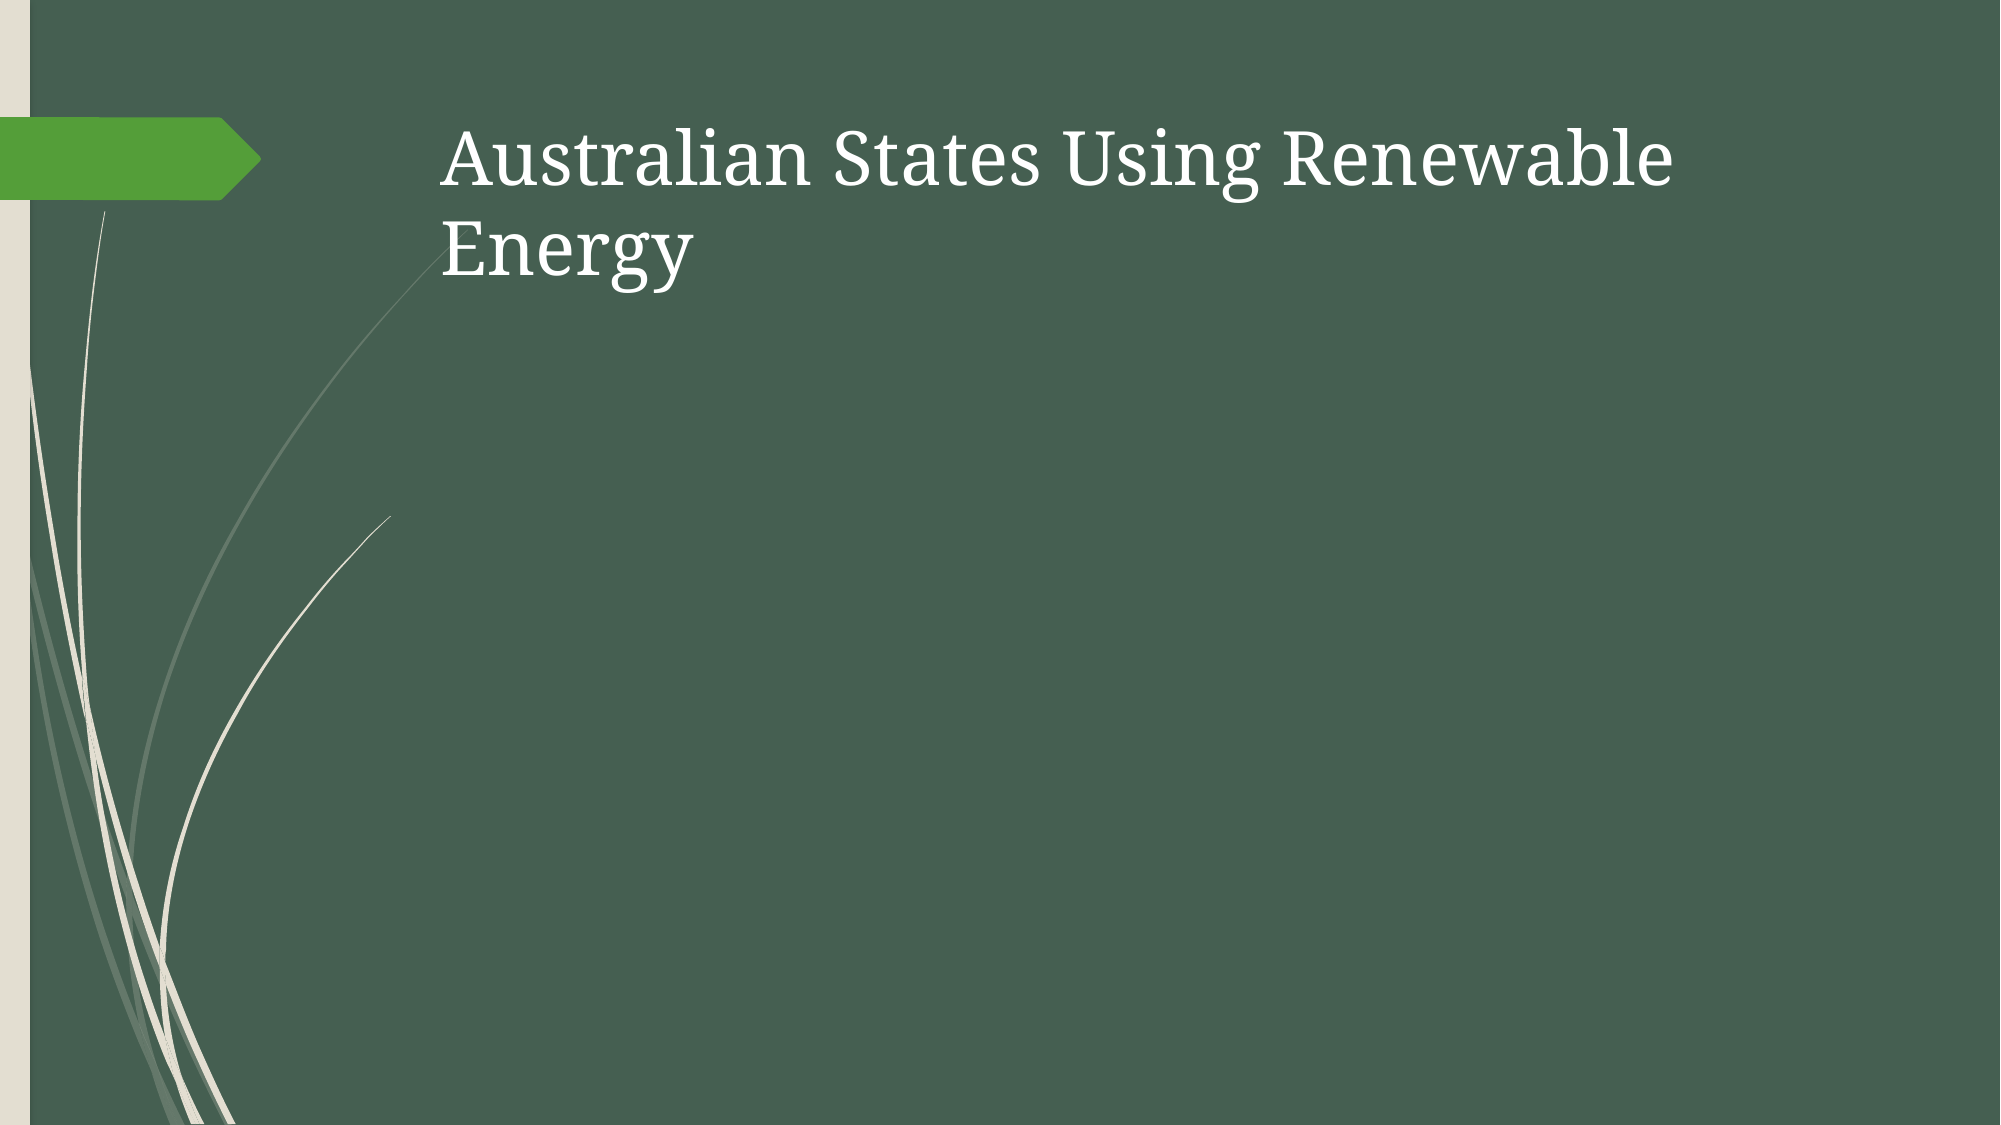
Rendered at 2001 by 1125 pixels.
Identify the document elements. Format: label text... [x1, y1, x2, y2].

title Australian States Using Renewable Energy [425, 102, 1888, 313]
